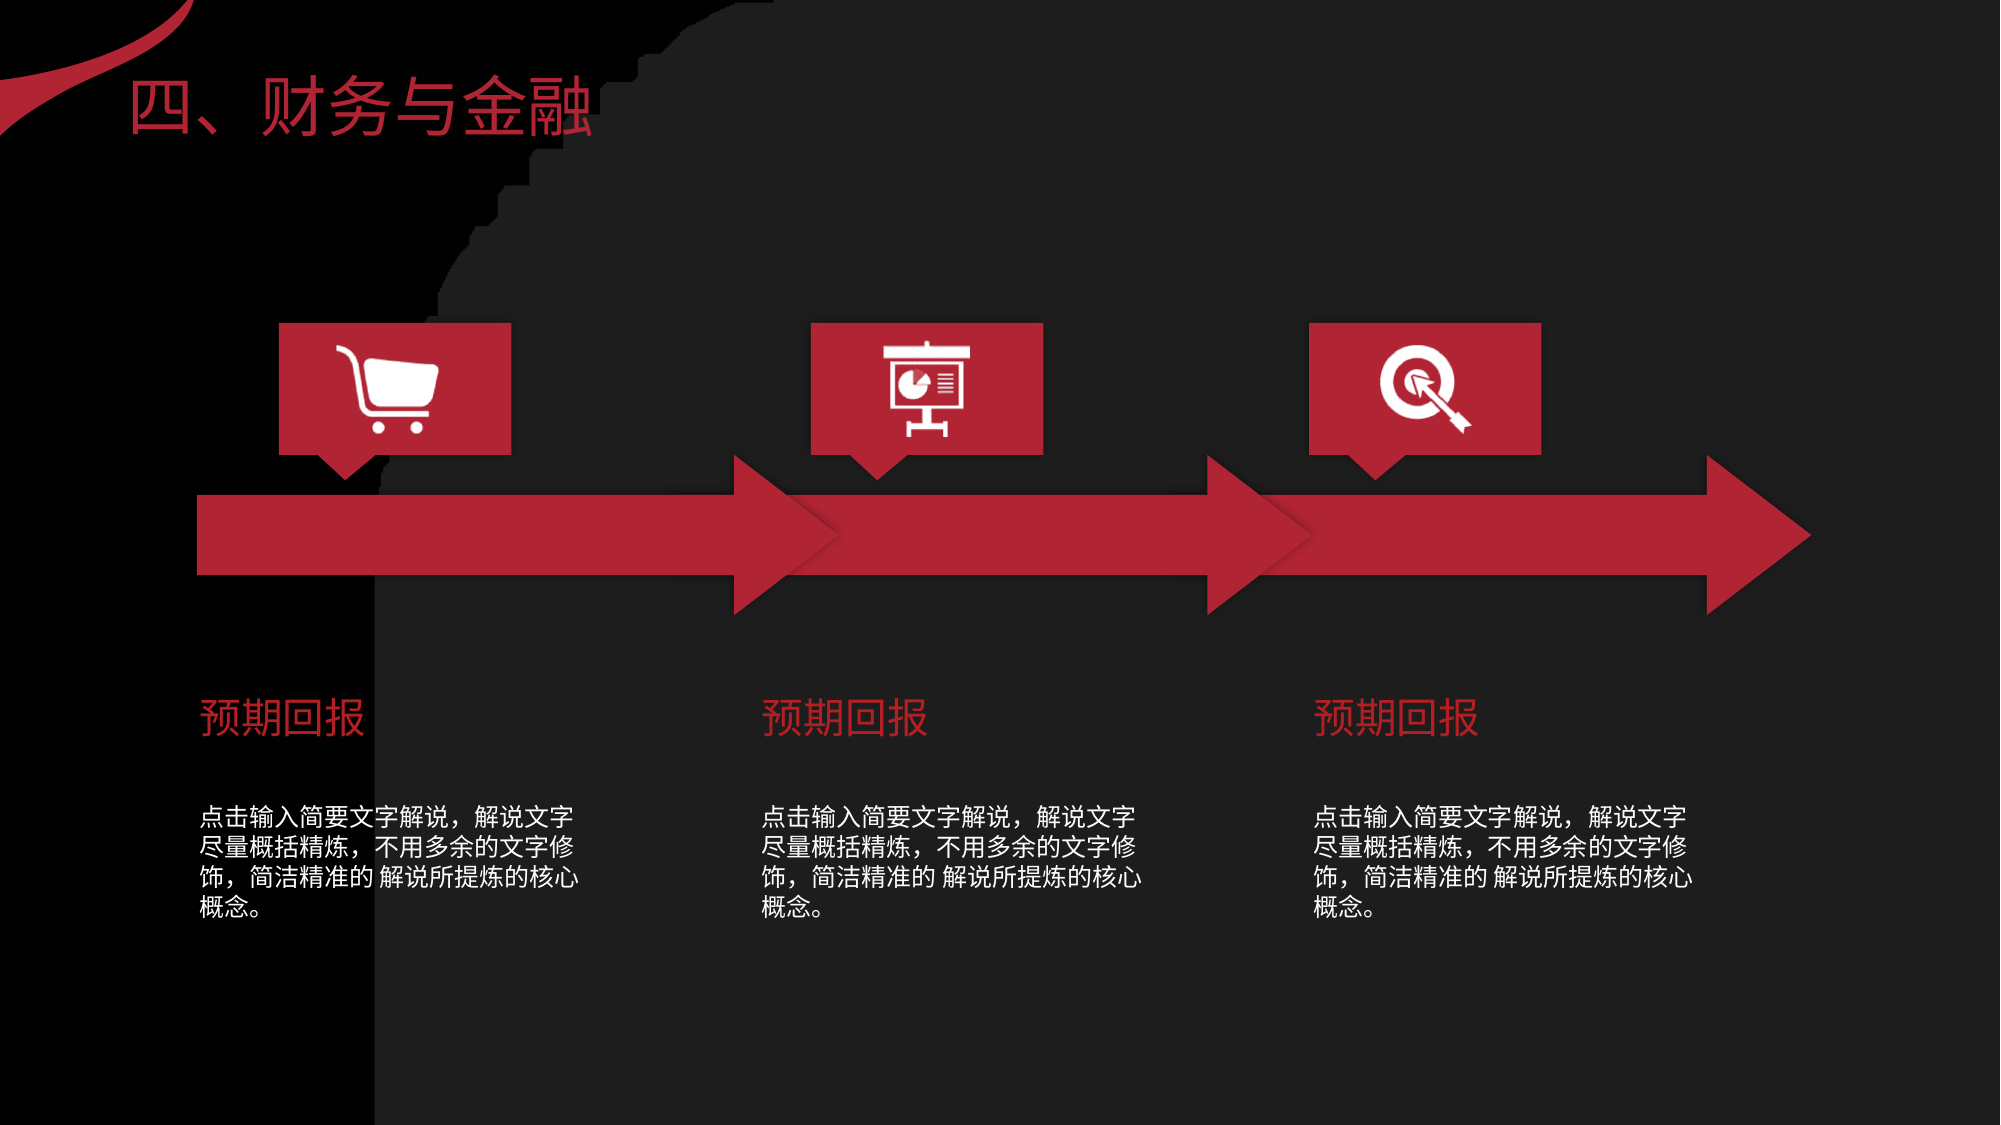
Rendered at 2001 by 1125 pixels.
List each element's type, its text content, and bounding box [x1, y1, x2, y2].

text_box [278, 322, 512, 455]
picture [0, 0, 186, 80]
text_box [795, 452, 1314, 618]
text_box [195, 452, 841, 618]
text_box [1269, 452, 1814, 618]
text_box 四、财务与金融 [110, 56, 887, 154]
picture [0, 0, 2000, 1125]
text_box [0, 0, 194, 136]
text_box 预期回报 点击输入简要文字解说，解说文字尽量概括精炼，不用多余的文字修饰，简洁精准的 解说所提炼的核心概念。 [747, 684, 1170, 929]
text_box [1309, 322, 1542, 455]
text_box 预期回报 点击输入简要文字解说，解说文字尽量概括精炼，不用多余的文字修饰，简洁精准的 解说所提炼的核心概念。 [1298, 684, 1721, 929]
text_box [810, 317, 1044, 461]
text_box 预期回报 点击输入简要文字解说，解说文字尽量概括精炼，不用多余的文字修饰，简洁精准的 解说所提炼的核心概念。 [184, 684, 607, 929]
